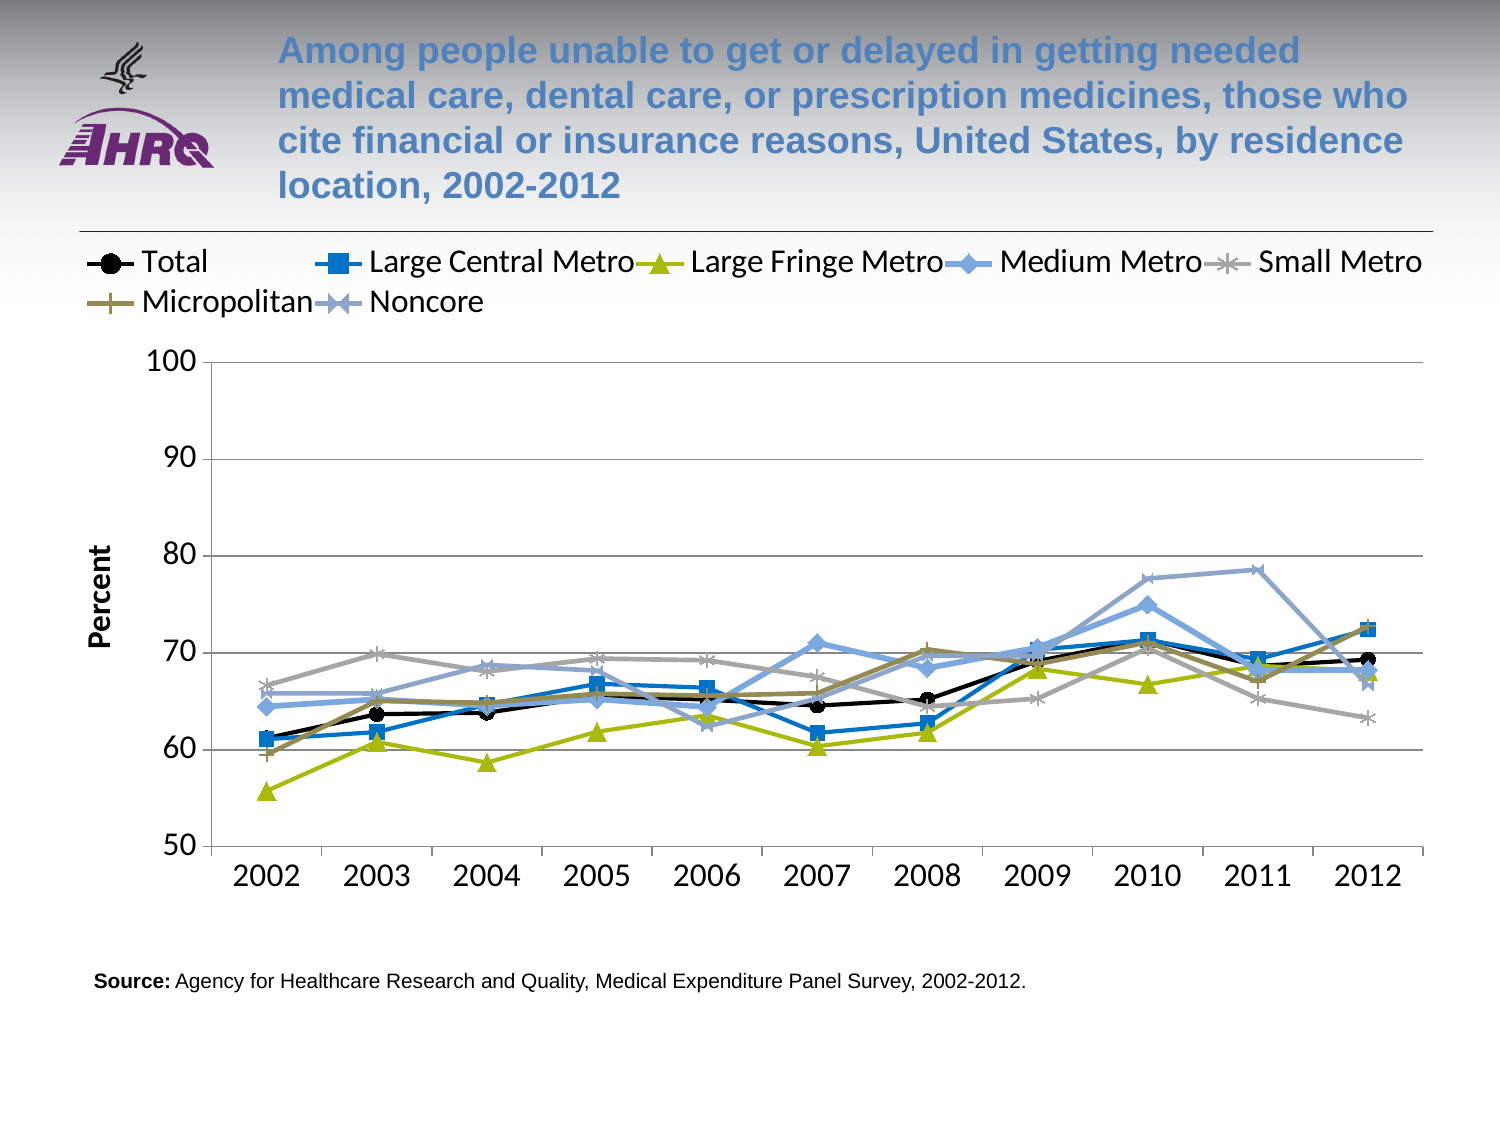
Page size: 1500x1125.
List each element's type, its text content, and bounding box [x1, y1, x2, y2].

title Among people unable to get or delayed in getting needed medical care, dental care, or prescription medicines, those who cite financial or insurance reasons, United States, by residence location, 2002-2012 [262, 45, 1425, 188]
text_box Source: Agency for Healthcare Research and Quality, Medical Expenditure Panel Survey, 2002-2012. [78, 960, 1042, 1000]
chart [74, 239, 1426, 916]
picture [0, 0, 1500, 1125]
